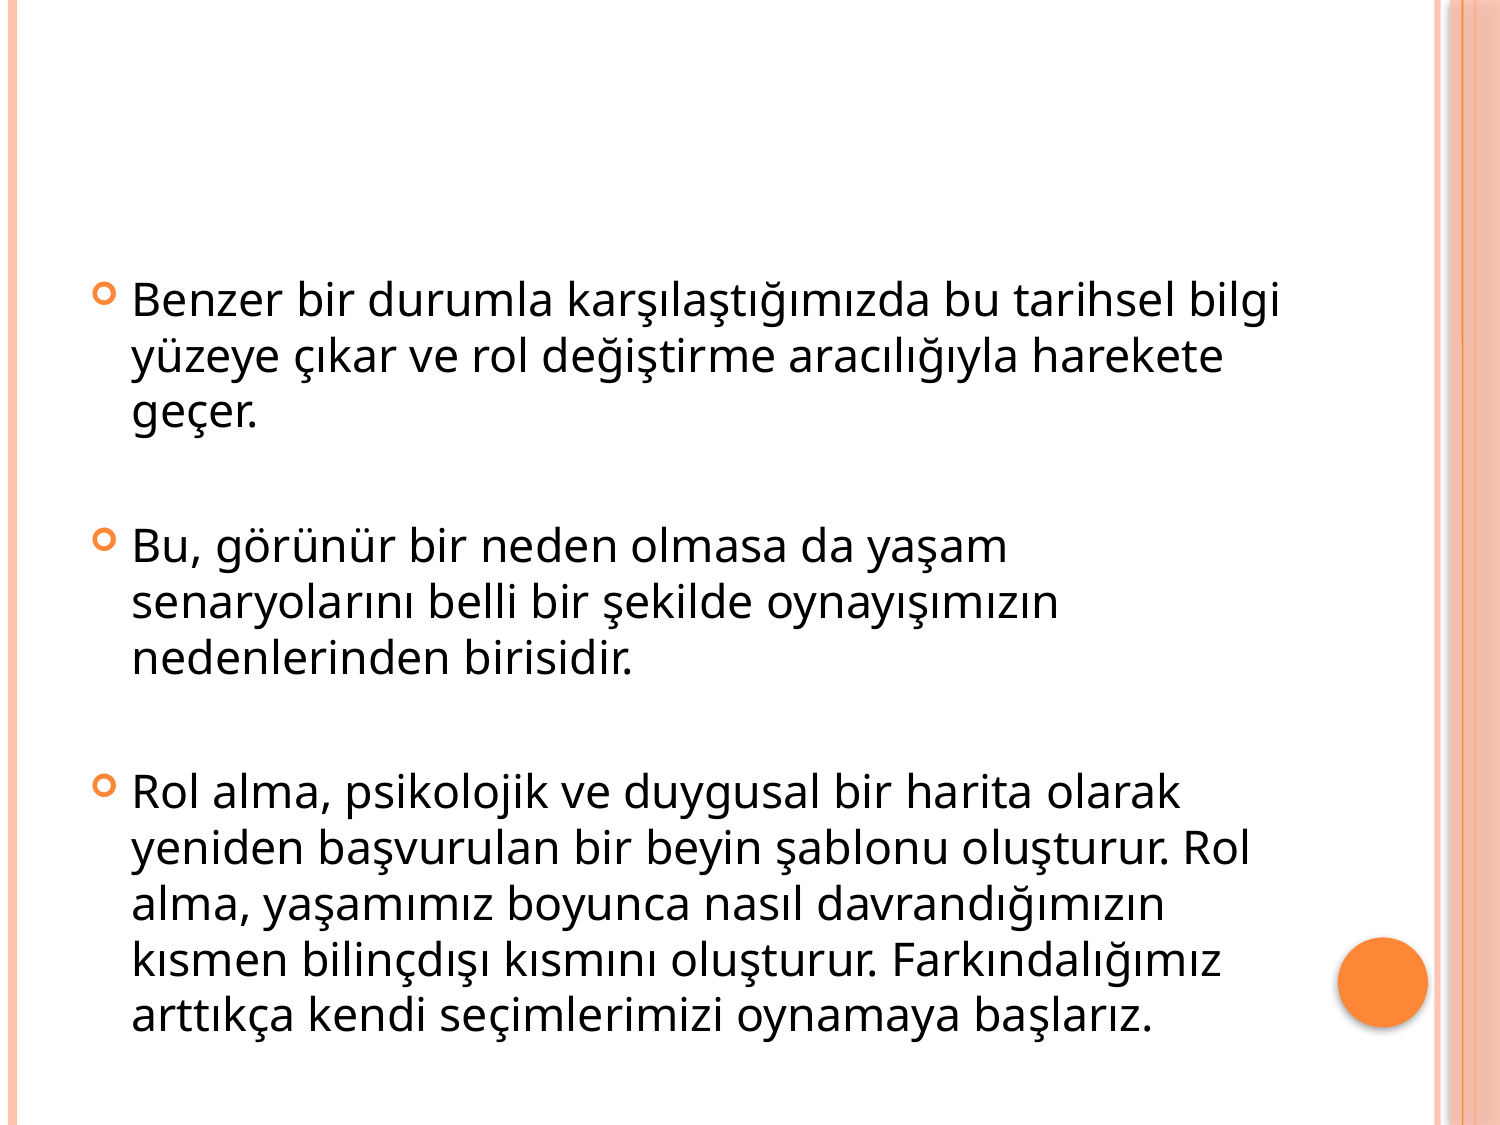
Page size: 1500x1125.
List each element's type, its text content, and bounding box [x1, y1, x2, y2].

list Benzer bir durumla karşılaştığımızda bu tarihsel bilgi yüzeye çıkar ve rol değiştirme aracılığıyla harekete geçer. Bu, görünür bir neden olmasa da yaşam senaryolarını belli bir şekilde oynayışımızın nedenlerinden birisidir. Rol alma, psikolojik ve duygusal bir harita olarak yeniden başvurulan bir beyin şablonu oluşturur. Rol alma, yaşamımız boyunca nasıl davrandığımızın kısmen bilinçdışı kısmını oluşturur. Farkındalığımız arttıkça kendi seçimlerimizi oynamaya başlarız. [75, 262, 1300, 1062]
